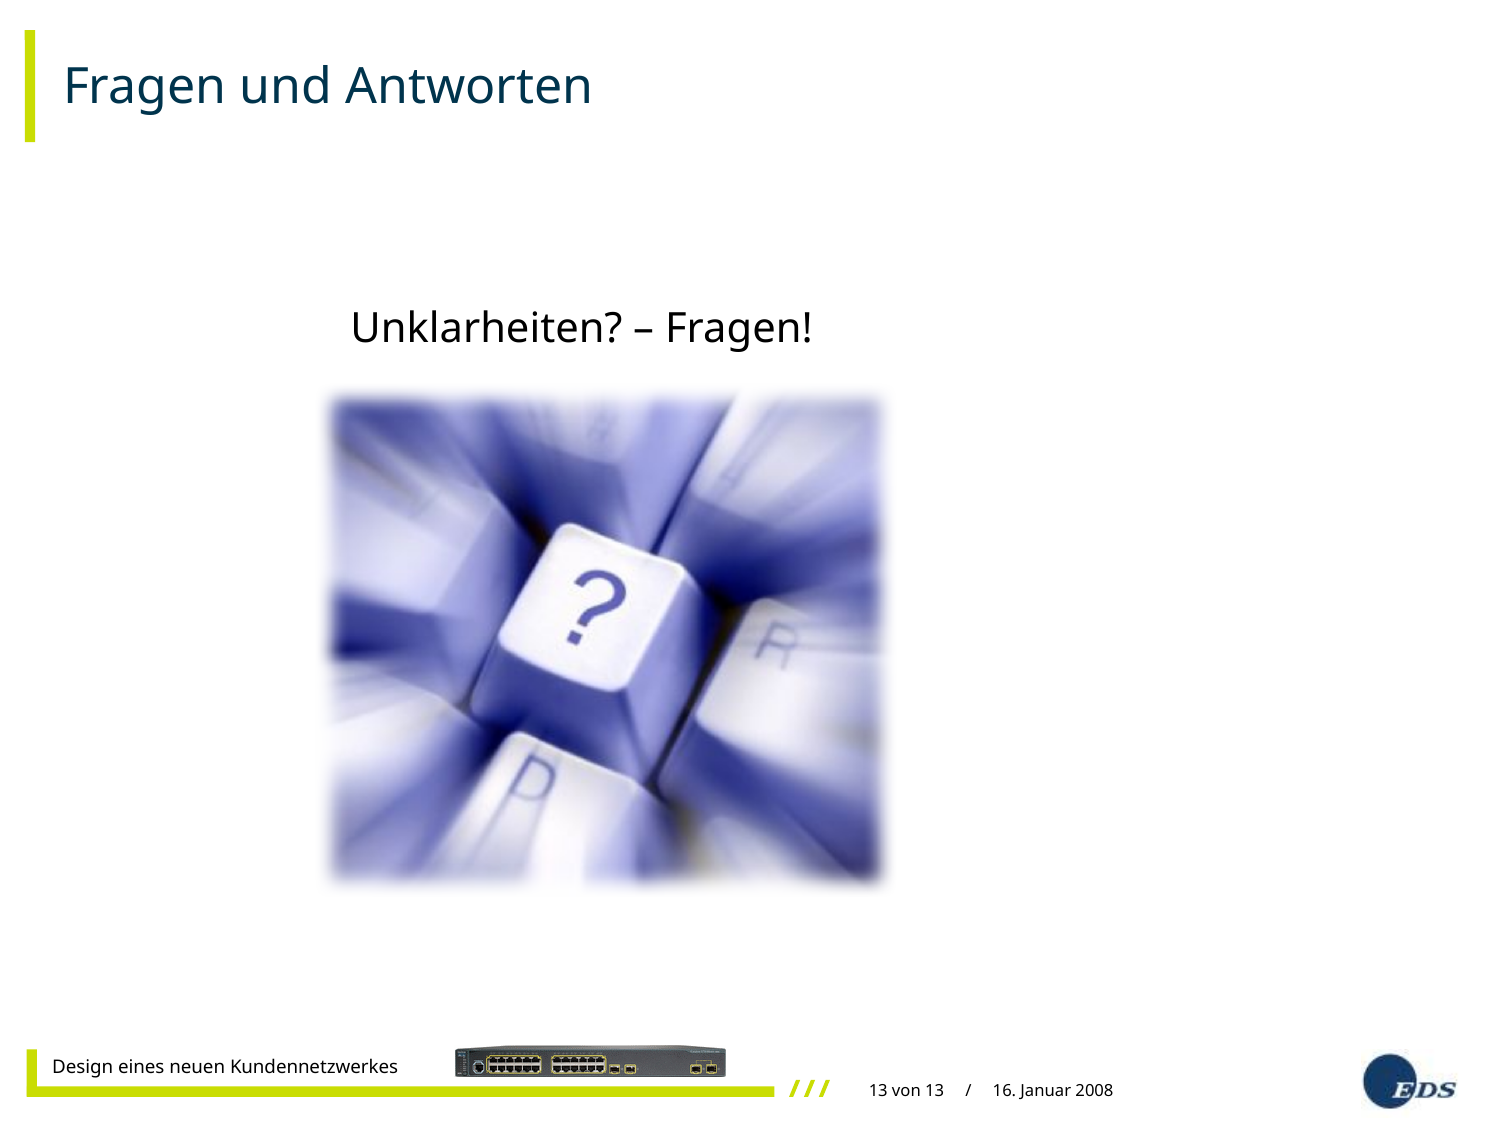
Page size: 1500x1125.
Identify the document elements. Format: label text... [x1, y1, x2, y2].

list Unklarheiten? – Fragen! [35, 169, 1428, 1019]
picture [1361, 1049, 1462, 1118]
picture [313, 382, 899, 899]
picture [454, 1045, 726, 1077]
title Fragen und Antworten [47, 29, 1438, 143]
